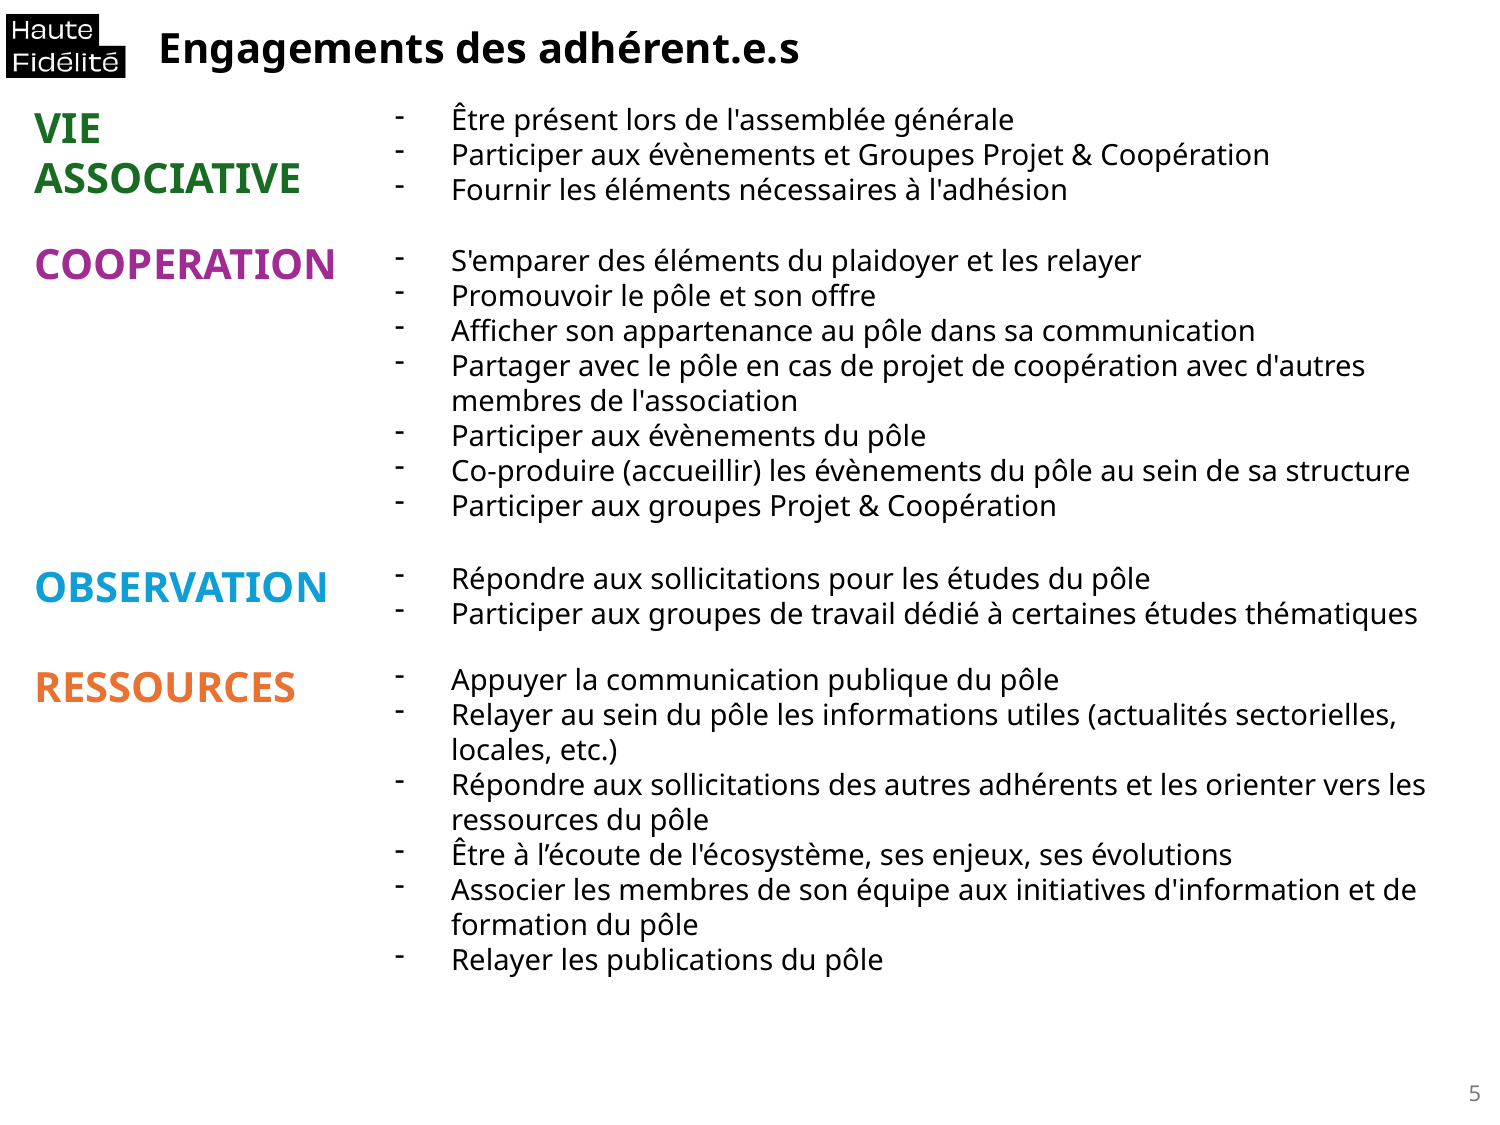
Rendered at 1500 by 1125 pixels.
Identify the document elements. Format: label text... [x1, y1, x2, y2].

picture [0, 6, 132, 85]
text_box OBSERVATION [19, 553, 380, 618]
slide_number 5 [1158, 1064, 1496, 1125]
text_box Engagements des adhérent.e.s [144, 14, 1448, 80]
text_box Appuyer la communication publique du pôle Relayer au sein du pôle les informations utiles (actualités sectorielles, locales, etc.) Répondre aux sollicitations des autres adhérents et les orienter vers les ressources du pôle Être à l’écoute de l'écosystème, ses enjeux, ses évolutions Associer les membres de son équipe aux initiatives d'information et de formation du pôle Relayer les publications du pôle [380, 654, 1496, 984]
text_box Être présent lors de l'assemblée générale Participer aux évènements et Groupes Projet & Coopération Fournir les éléments nécessaires à l'adhésion [380, 94, 1496, 214]
text_box S'emparer des éléments du plaidoyer et les relayer Promouvoir le pôle et son offre Afficher son appartenance au pôle dans sa communication Partager avec le pôle en cas de projet de coopération avec d'autres membres de l'association Participer aux évènements du pôle Co-produire (accueillir) les évènements du pôle au sein de sa structure Participer aux groupes Projet & Coopération [380, 235, 1496, 530]
text_box COOPERATION [19, 230, 380, 296]
text_box RESSOURCES [19, 653, 380, 719]
text_box Répondre aux sollicitations pour les études du pôle Participer aux groupes de travail dédié à certaines études thématiques [380, 553, 1496, 638]
text_box VIE ASSOCIATIVE [19, 94, 380, 209]
